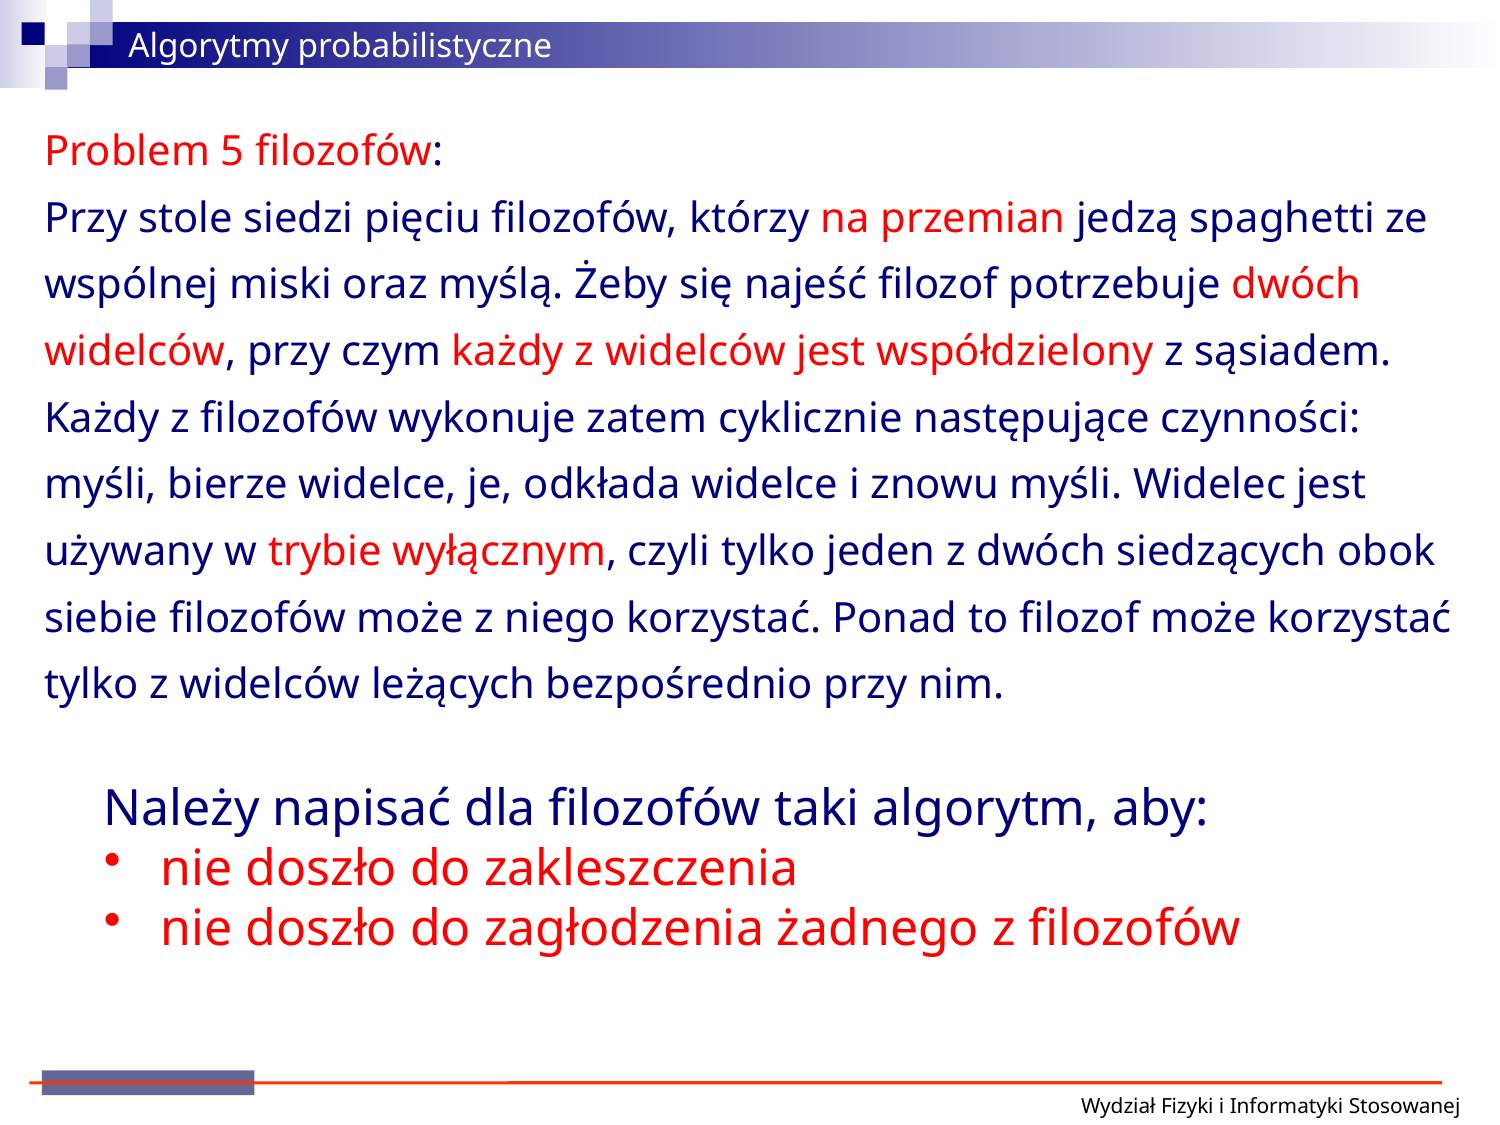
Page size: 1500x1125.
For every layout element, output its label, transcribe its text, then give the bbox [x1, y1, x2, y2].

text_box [29, 1070, 1443, 1096]
text_box Problem 5 filozofów: Przy stole siedzi pięciu filozofów, którzy na przemian jedzą spaghetti ze wspólnej miski oraz myślą. Żeby się najeść filozof potrzebuje dwóch widelców, przy czym każdy z widelców jest współdzielony z sąsiadem. Każdy z filozofów wykonuje zatem cyklicznie następujące czynności: myśli, bierze widelce, je, odkłada widelce i znowu myśli. Widelec jest używany w trybie wyłącznym, czyli tylko jeden z dwóch siedzących obok siebie filozofów może z niego korzystać. Ponad to filozof może korzystać tylko z widelców leżących bezpośrednio przy nim. [29, 99, 1479, 715]
text_box Algorytmy probabilistyczne [113, 16, 749, 71]
text_box Wydział Fizyki i Informatyki Stosowanej [1066, 1084, 1476, 1125]
text_box Należy napisać dla filozofów taki algorytm, aby: nie doszło do zakleszczenia nie doszło do zagłodzenia żadnego z filozofów [89, 768, 1351, 963]
